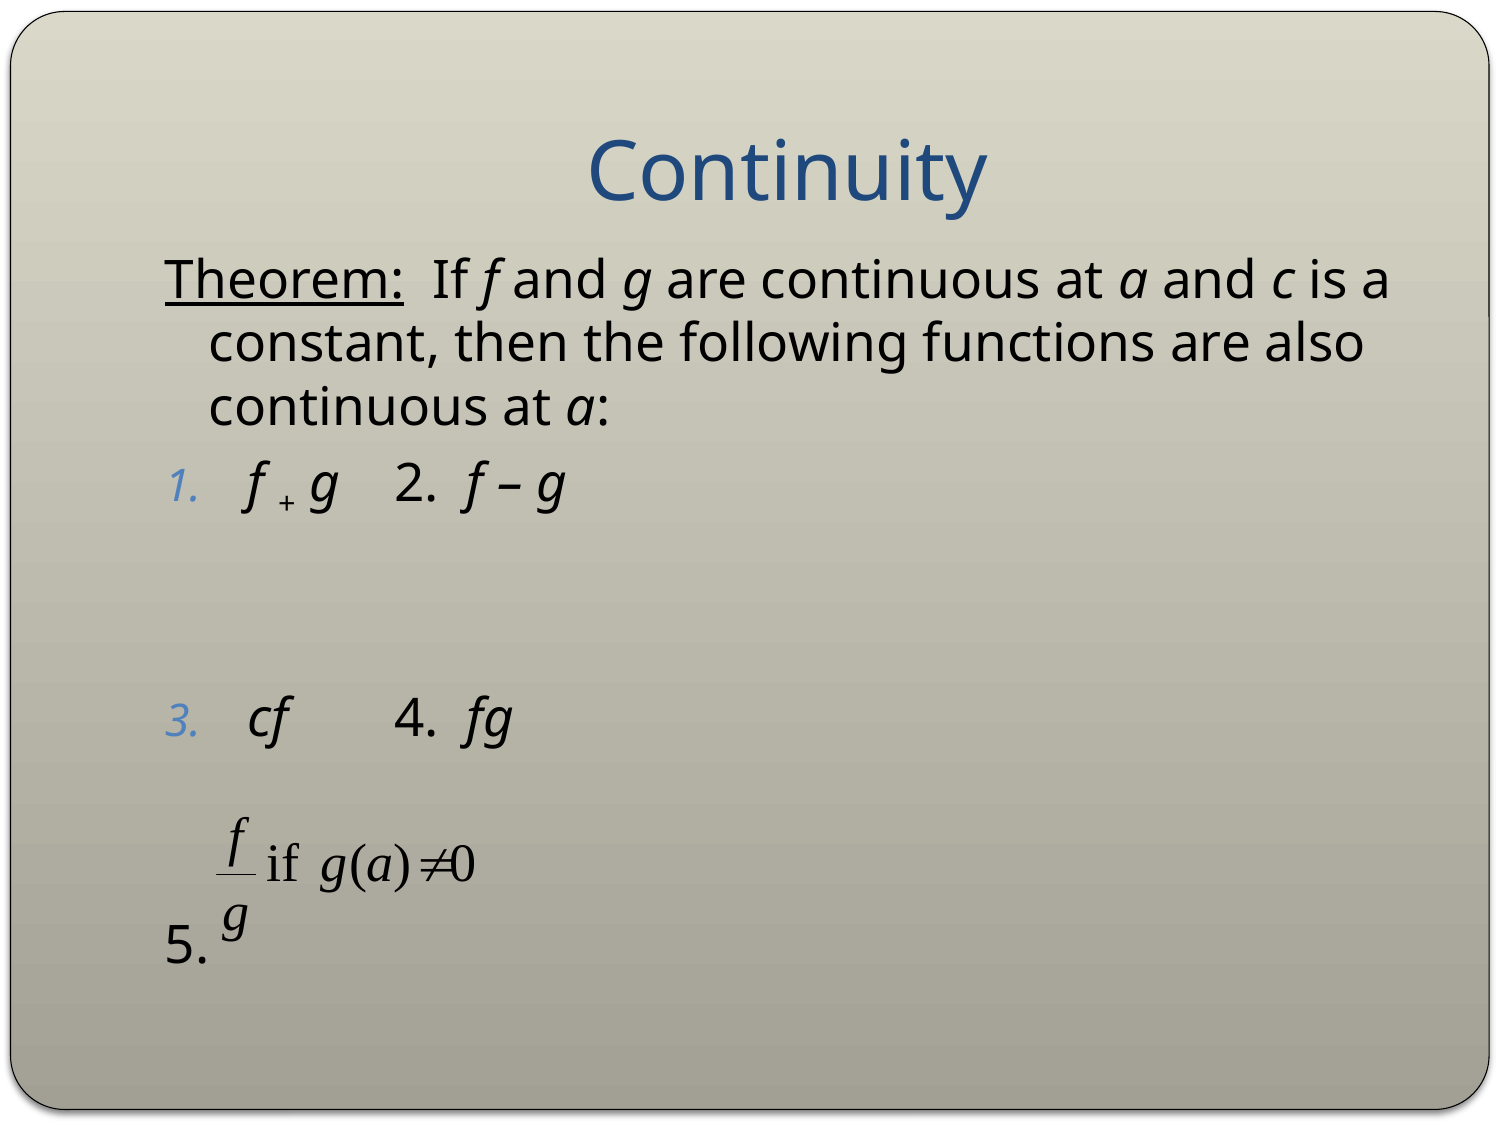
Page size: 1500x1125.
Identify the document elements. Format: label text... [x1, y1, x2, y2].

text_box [212, 812, 480, 949]
title Continuity [150, 45, 1425, 233]
list Theorem: If f and g are continuous at a and c is a constant, then the following functions are also continuous at a: f + g 2. f – g cf 4. fg 5. [150, 237, 1425, 988]
